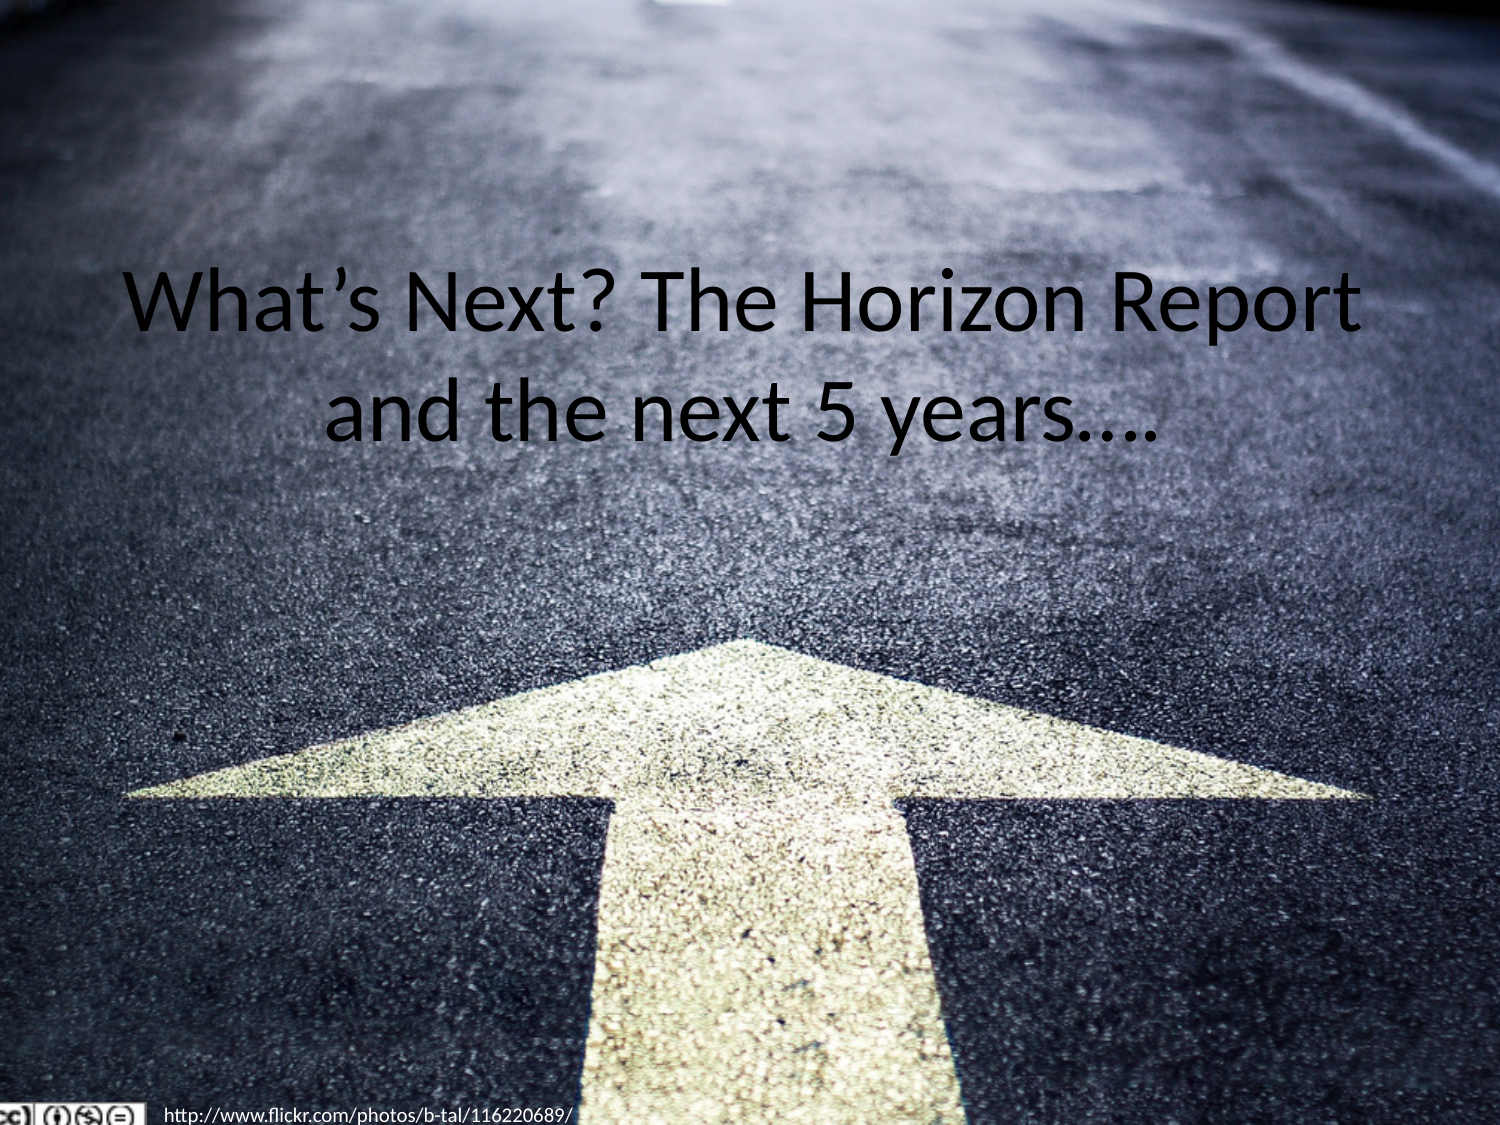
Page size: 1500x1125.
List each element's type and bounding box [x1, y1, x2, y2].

list [0, 0, 1500, 1125]
picture [0, 1102, 147, 1125]
